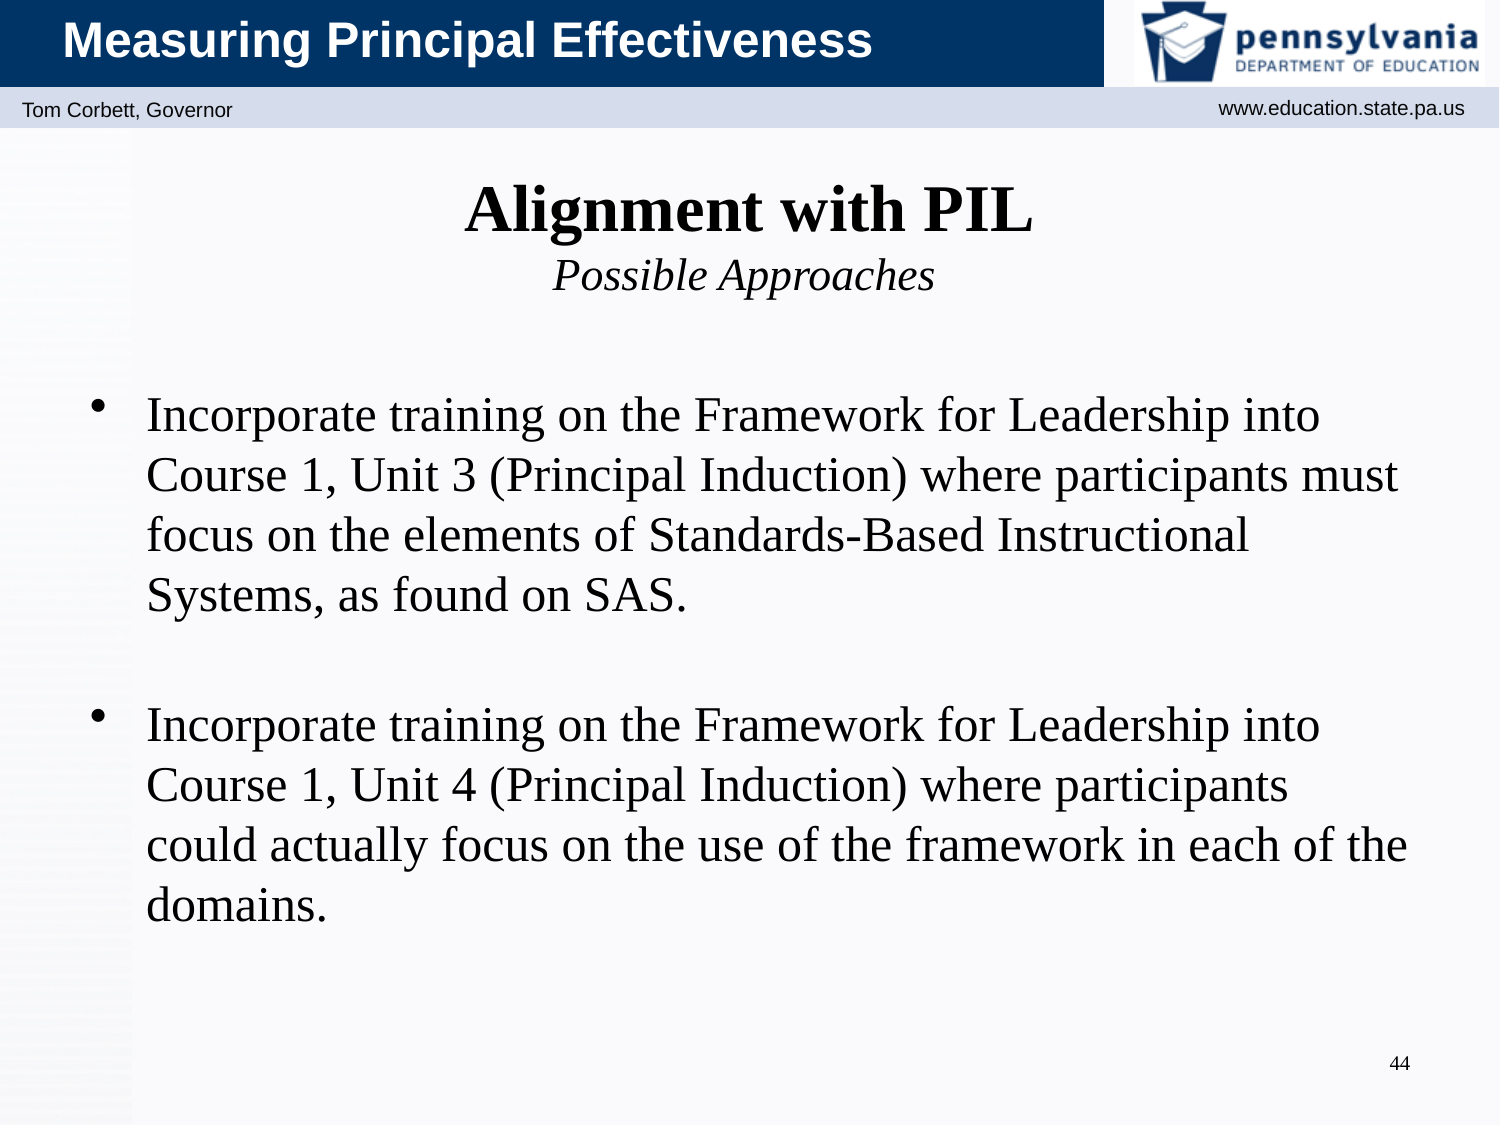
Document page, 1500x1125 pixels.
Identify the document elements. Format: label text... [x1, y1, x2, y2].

text_box 44 [1374, 1042, 1444, 1103]
list Incorporate training on the Framework for Leadership into Course 1, Unit 3 (Principal Induction) where participants must focus on the elements of Standards-Based Instructional Systems, as found on SAS. Incorporate training on the Framework for Leadership into Course 1, Unit 4 (Principal Induction) where participants could actually focus on the use of the framework in each of the domains. [75, 374, 1425, 1117]
picture [0, 0, 1500, 1125]
title Alignment with PIL Possible Approaches [75, 157, 1425, 348]
